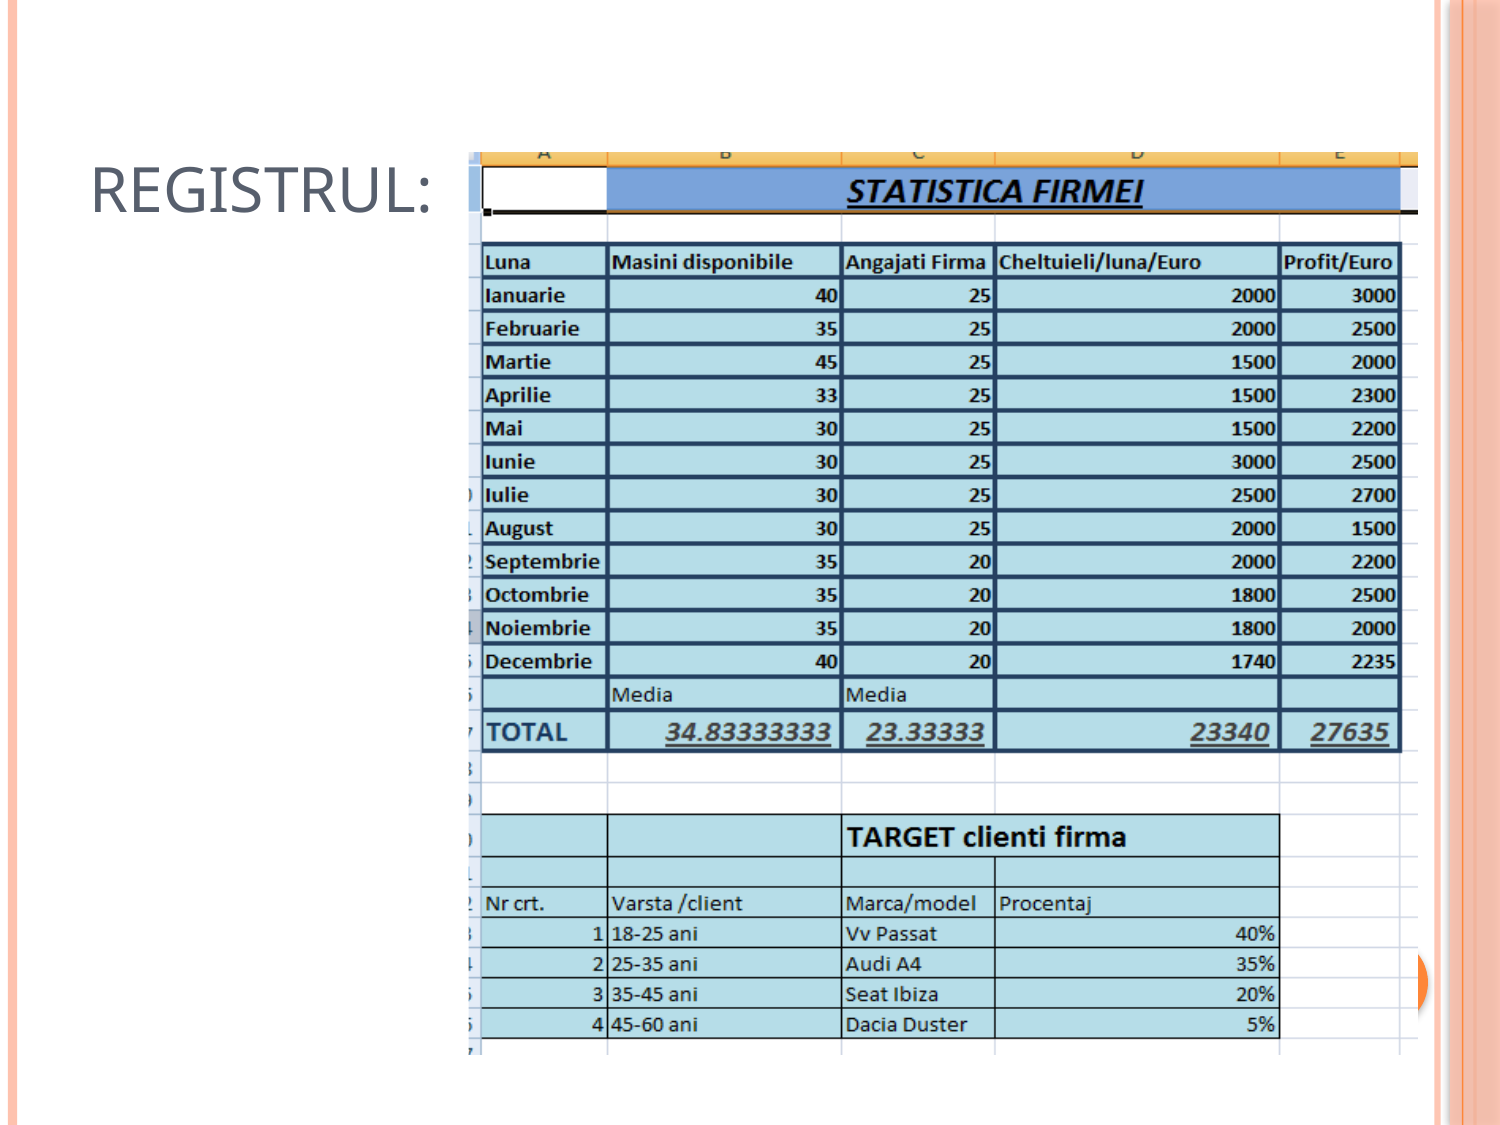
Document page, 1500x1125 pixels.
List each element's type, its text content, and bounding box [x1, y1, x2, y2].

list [468, 151, 1419, 1056]
title Registrul: [75, 45, 1300, 233]
